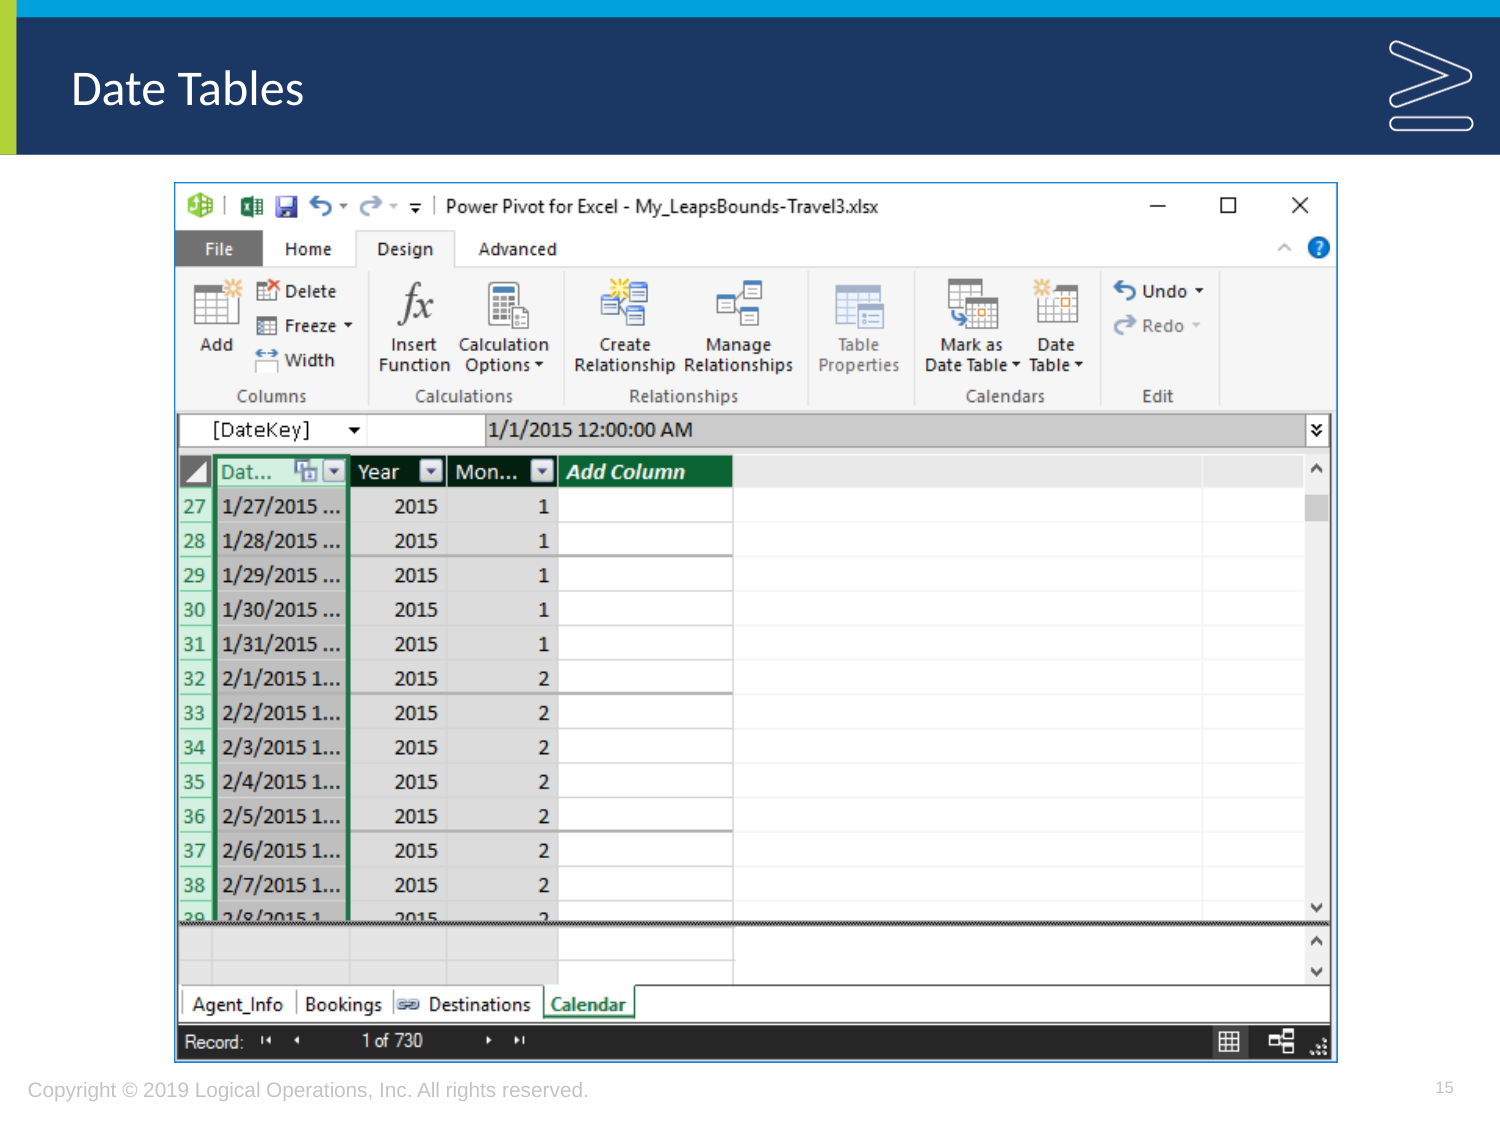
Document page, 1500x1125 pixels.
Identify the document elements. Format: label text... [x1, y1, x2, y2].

slide_number 15 [1118, 1057, 1469, 1118]
picture [174, 182, 1338, 1063]
picture [1350, 18, 1500, 155]
picture [0, 0, 56, 155]
title Date Tables [56, 16, 1350, 155]
